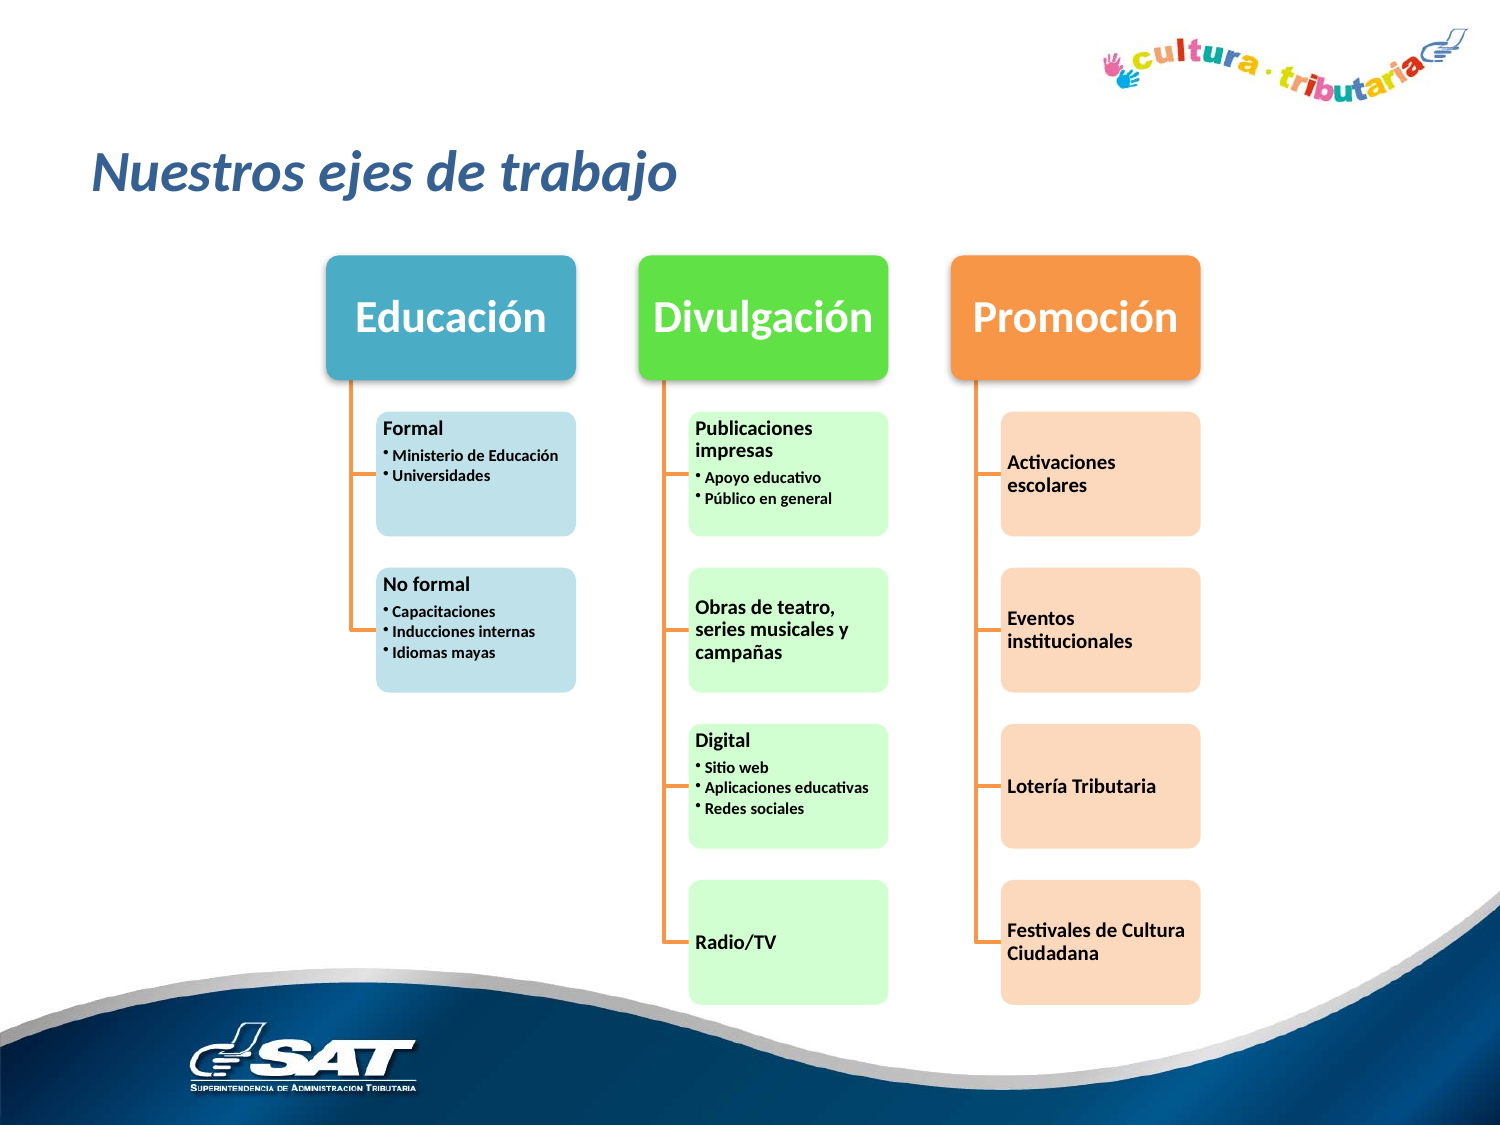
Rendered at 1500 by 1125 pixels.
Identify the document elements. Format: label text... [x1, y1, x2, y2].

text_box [351, 544, 577, 693]
text_box Divulgación [638, 255, 889, 381]
picture [0, 0, 1500, 1125]
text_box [663, 856, 889, 1006]
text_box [663, 544, 889, 693]
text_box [975, 379, 1201, 1006]
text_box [663, 379, 889, 537]
text_box Educación [326, 255, 577, 381]
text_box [351, 379, 577, 537]
title Nuestros ejes de trabajo [76, 125, 1427, 232]
text_box Promoción [950, 255, 1201, 381]
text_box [663, 700, 889, 849]
